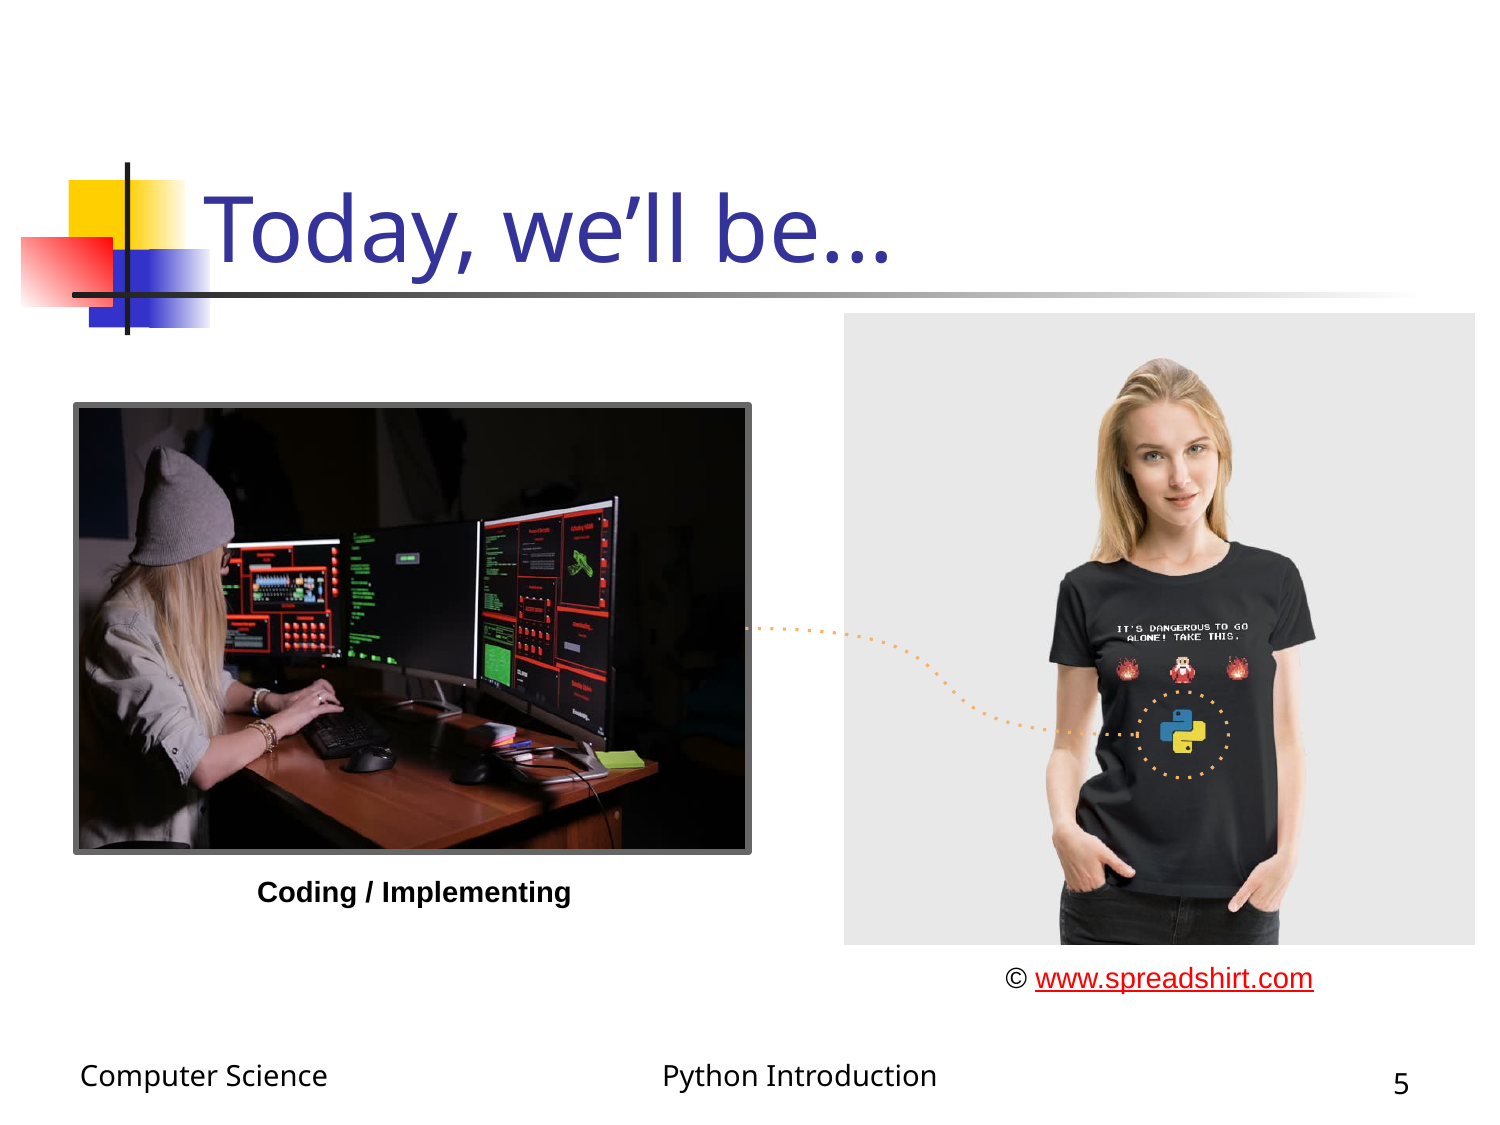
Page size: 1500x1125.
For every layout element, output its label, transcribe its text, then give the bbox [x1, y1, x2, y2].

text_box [744, 628, 1138, 736]
slide_number ‹#› [1112, 1037, 1425, 1113]
picture [844, 313, 1476, 945]
title Today, we’ll be... [188, 101, 1468, 289]
text_box © www.spreadshirt.com [844, 952, 1475, 1006]
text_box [78, 407, 749, 979]
